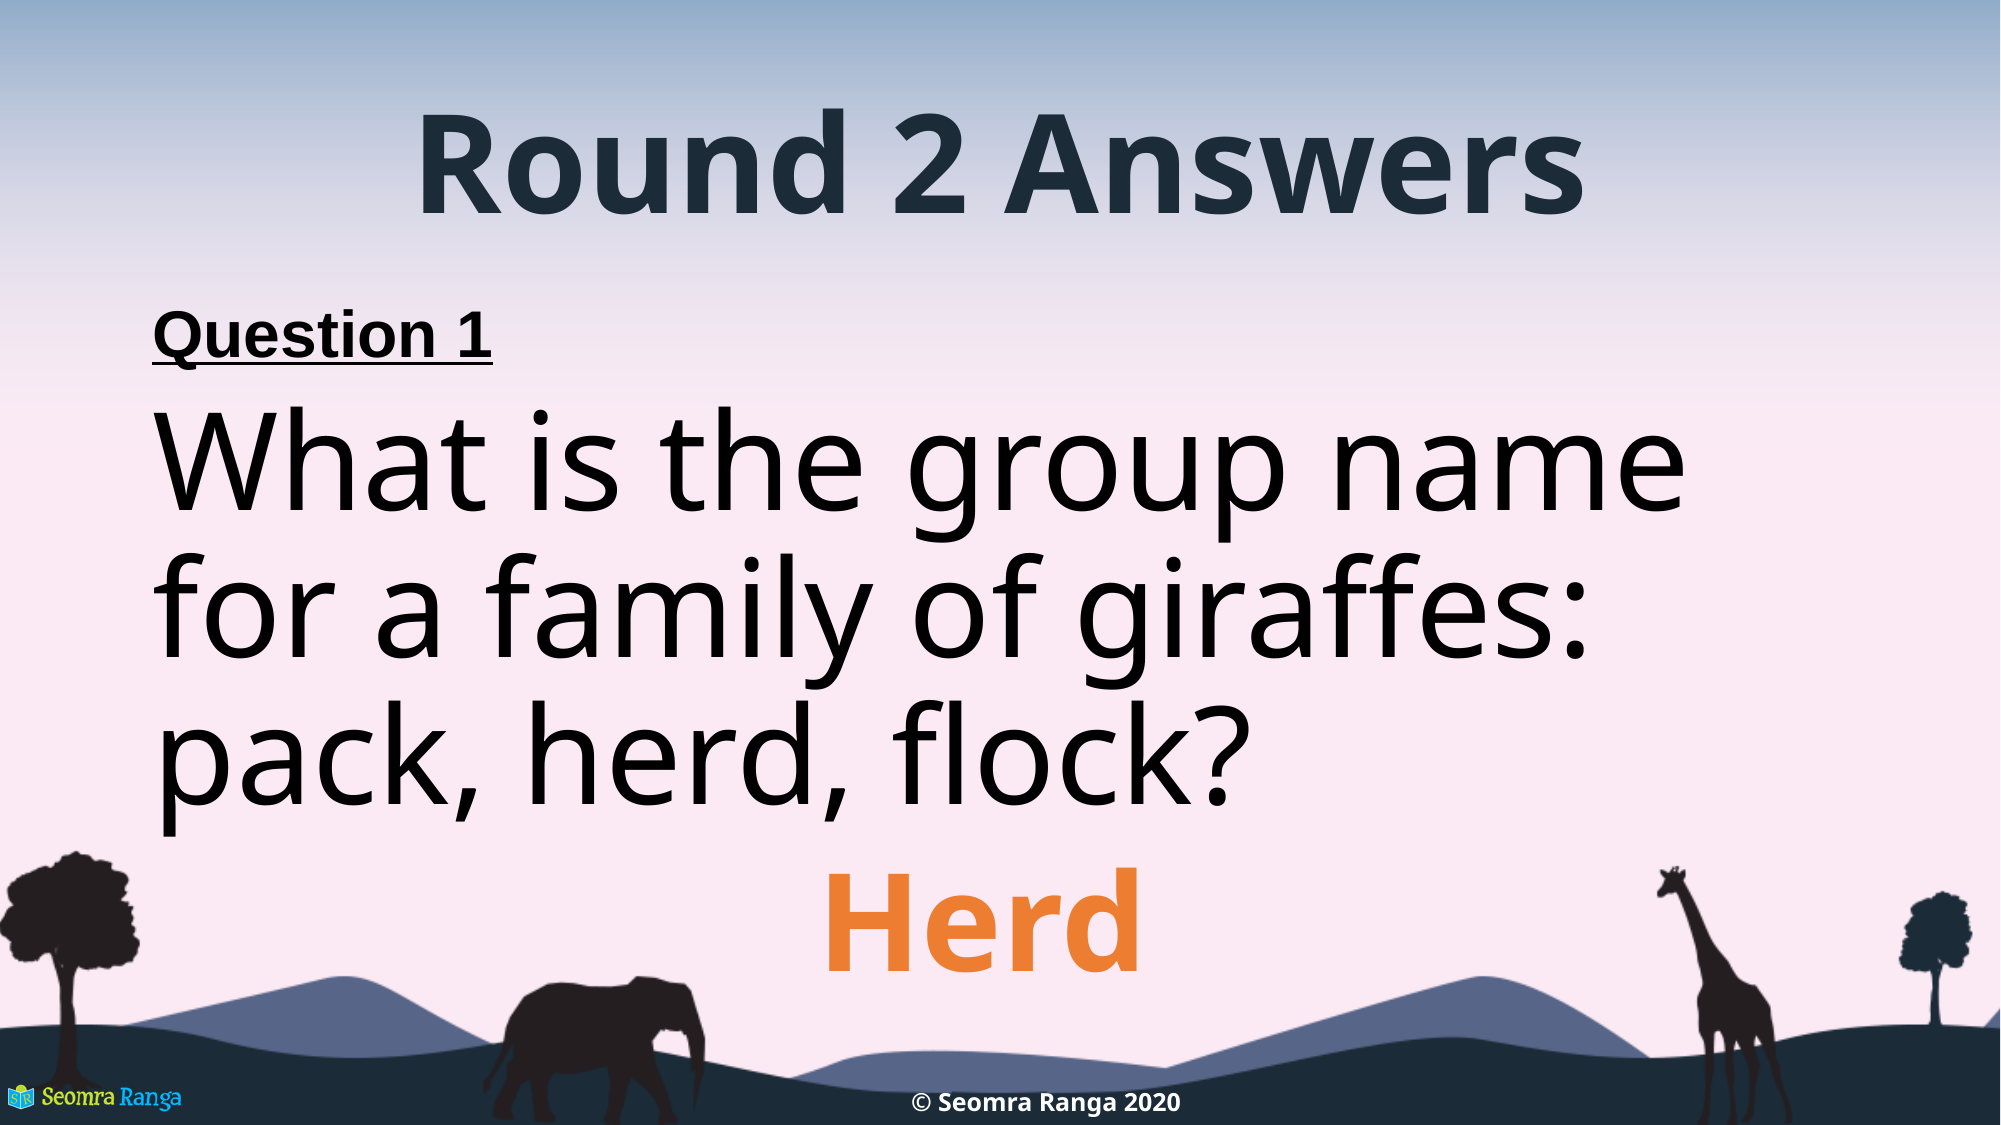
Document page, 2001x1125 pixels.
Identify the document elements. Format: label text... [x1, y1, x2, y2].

text_box © Seomra Ranga 2020 www.seomraranga.com [762, 1079, 1330, 1125]
picture [0, 0, 2001, 1125]
title Round 2 Answers [137, 59, 1863, 278]
list Question 1 What is the group name for a family of giraffes: pack, herd, flock? Herd [137, 293, 1863, 1014]
